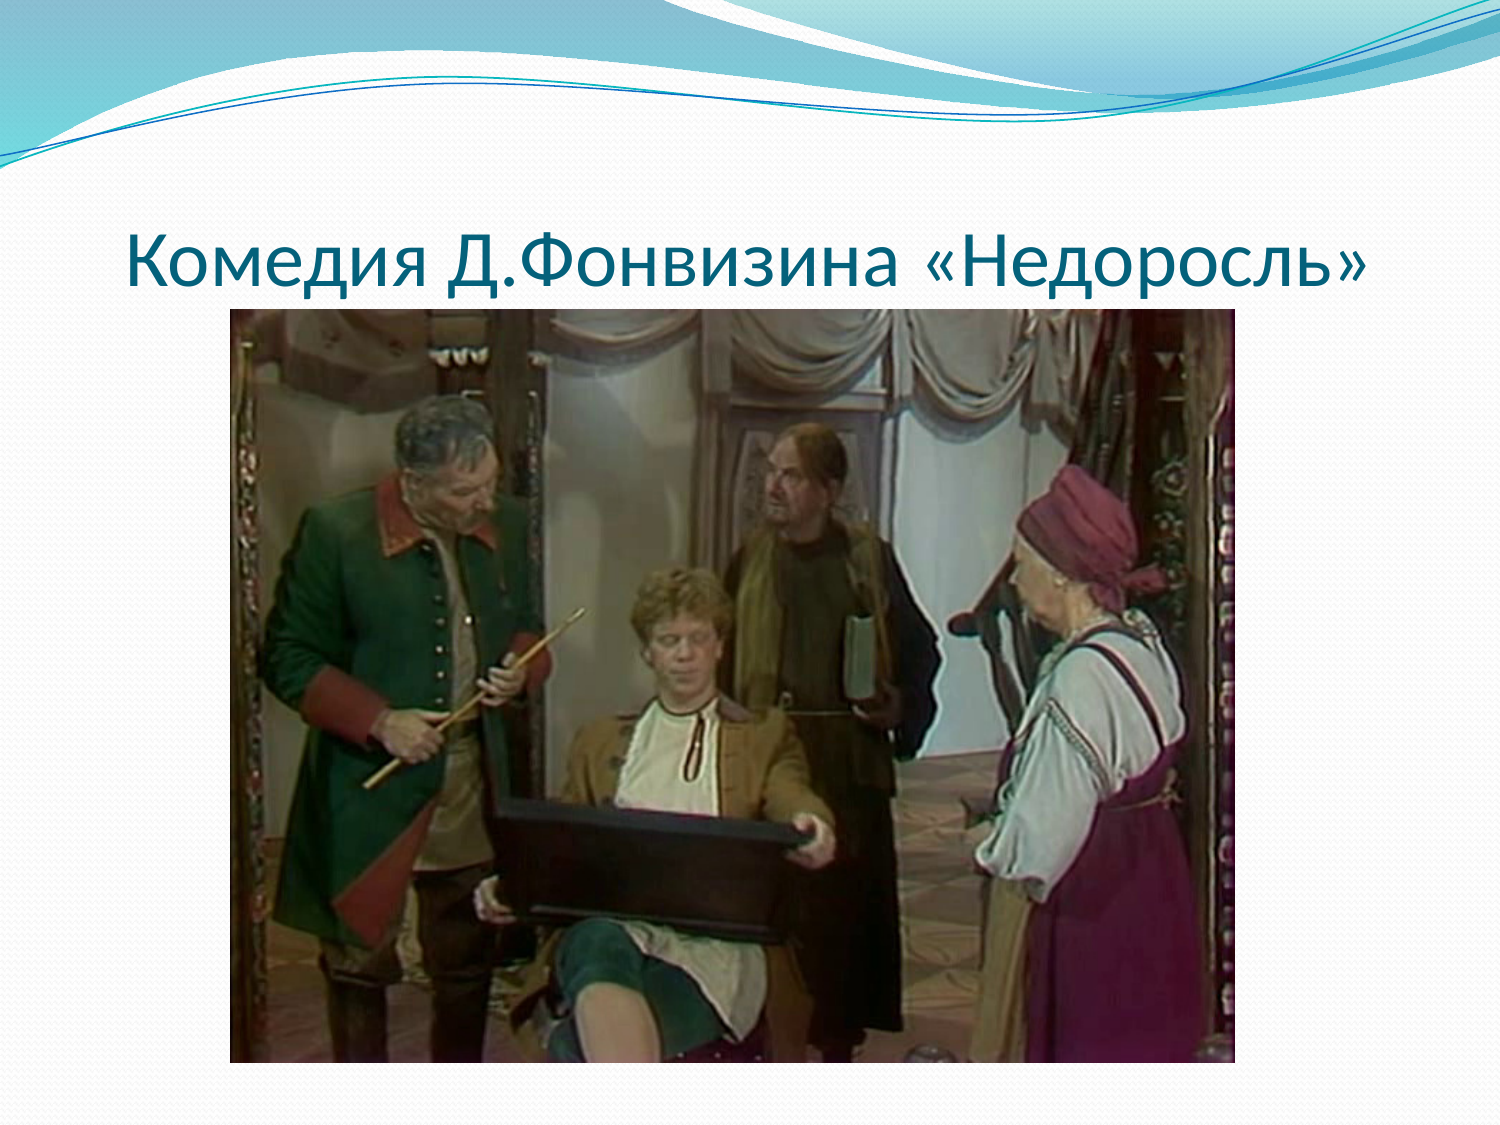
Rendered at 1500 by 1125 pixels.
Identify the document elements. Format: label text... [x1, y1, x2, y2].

picture [229, 309, 1235, 1063]
title Комедия Д.Фонвизина «Недоросль» [75, 115, 1425, 303]
